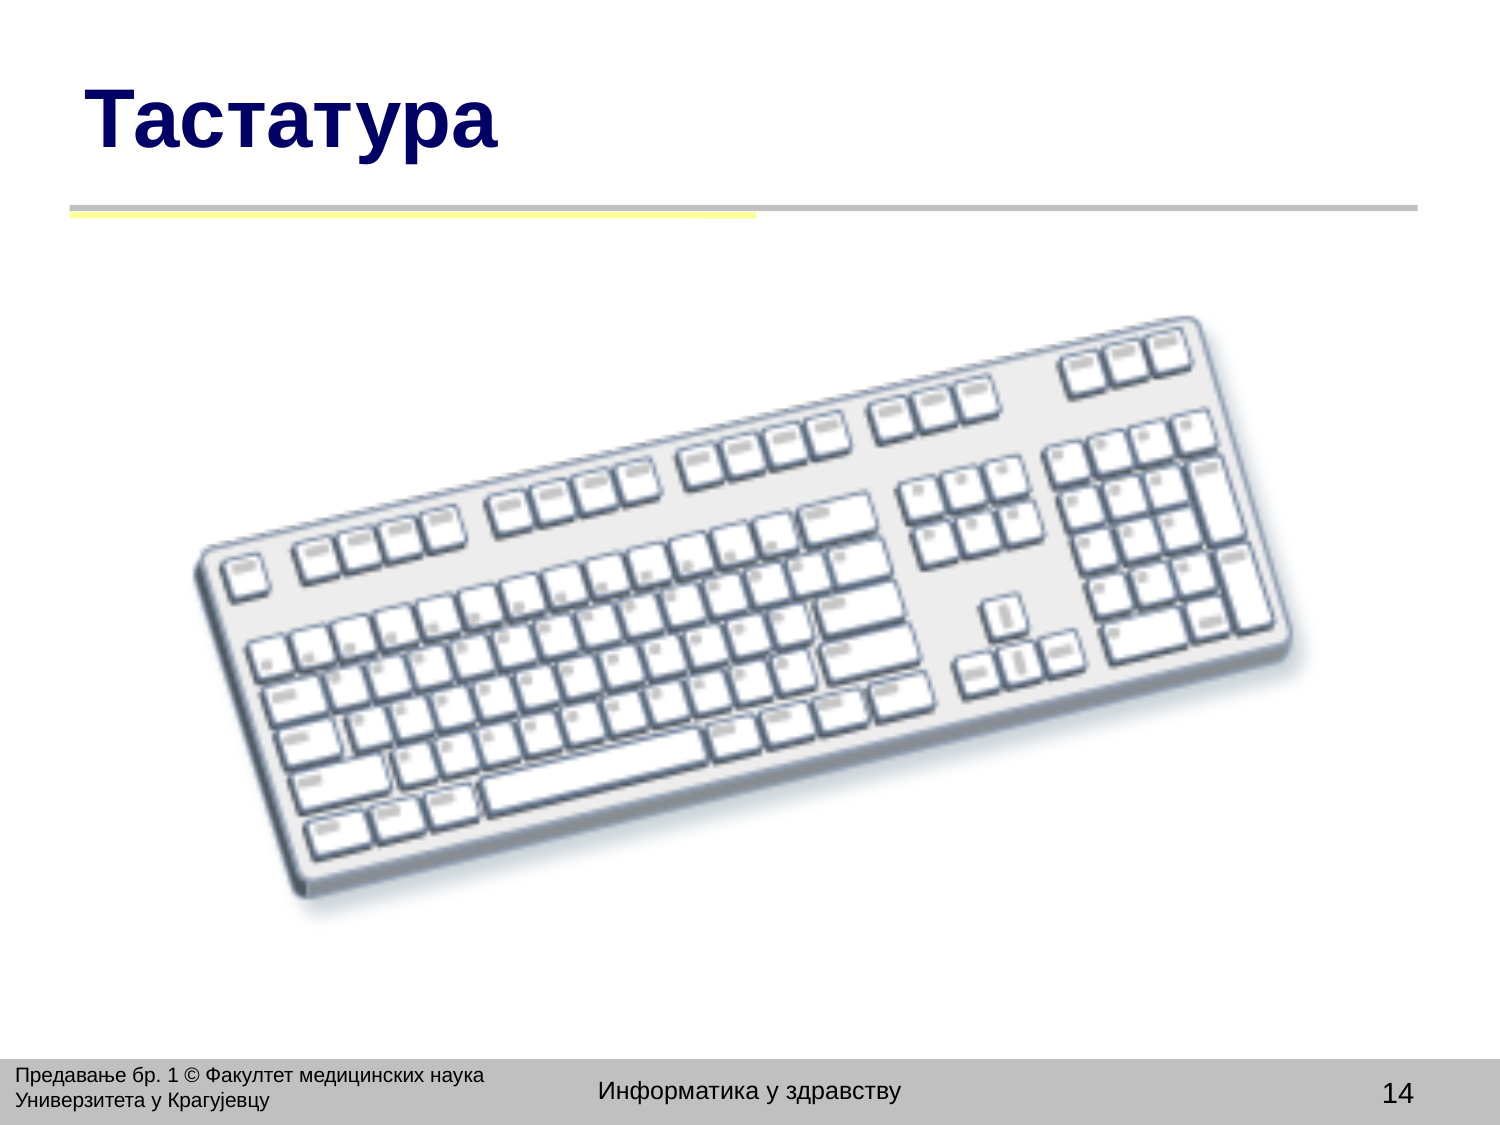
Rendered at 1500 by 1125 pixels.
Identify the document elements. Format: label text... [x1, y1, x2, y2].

footer Информатика у здравству [512, 1066, 988, 1125]
title Тастатура [69, 19, 1426, 208]
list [138, 278, 1366, 980]
slide_number 14 [1079, 1066, 1430, 1125]
slide_number Предавање бр. 1 © Факултет медицинских наука Универзитета у Крагујевцу [0, 1053, 599, 1108]
